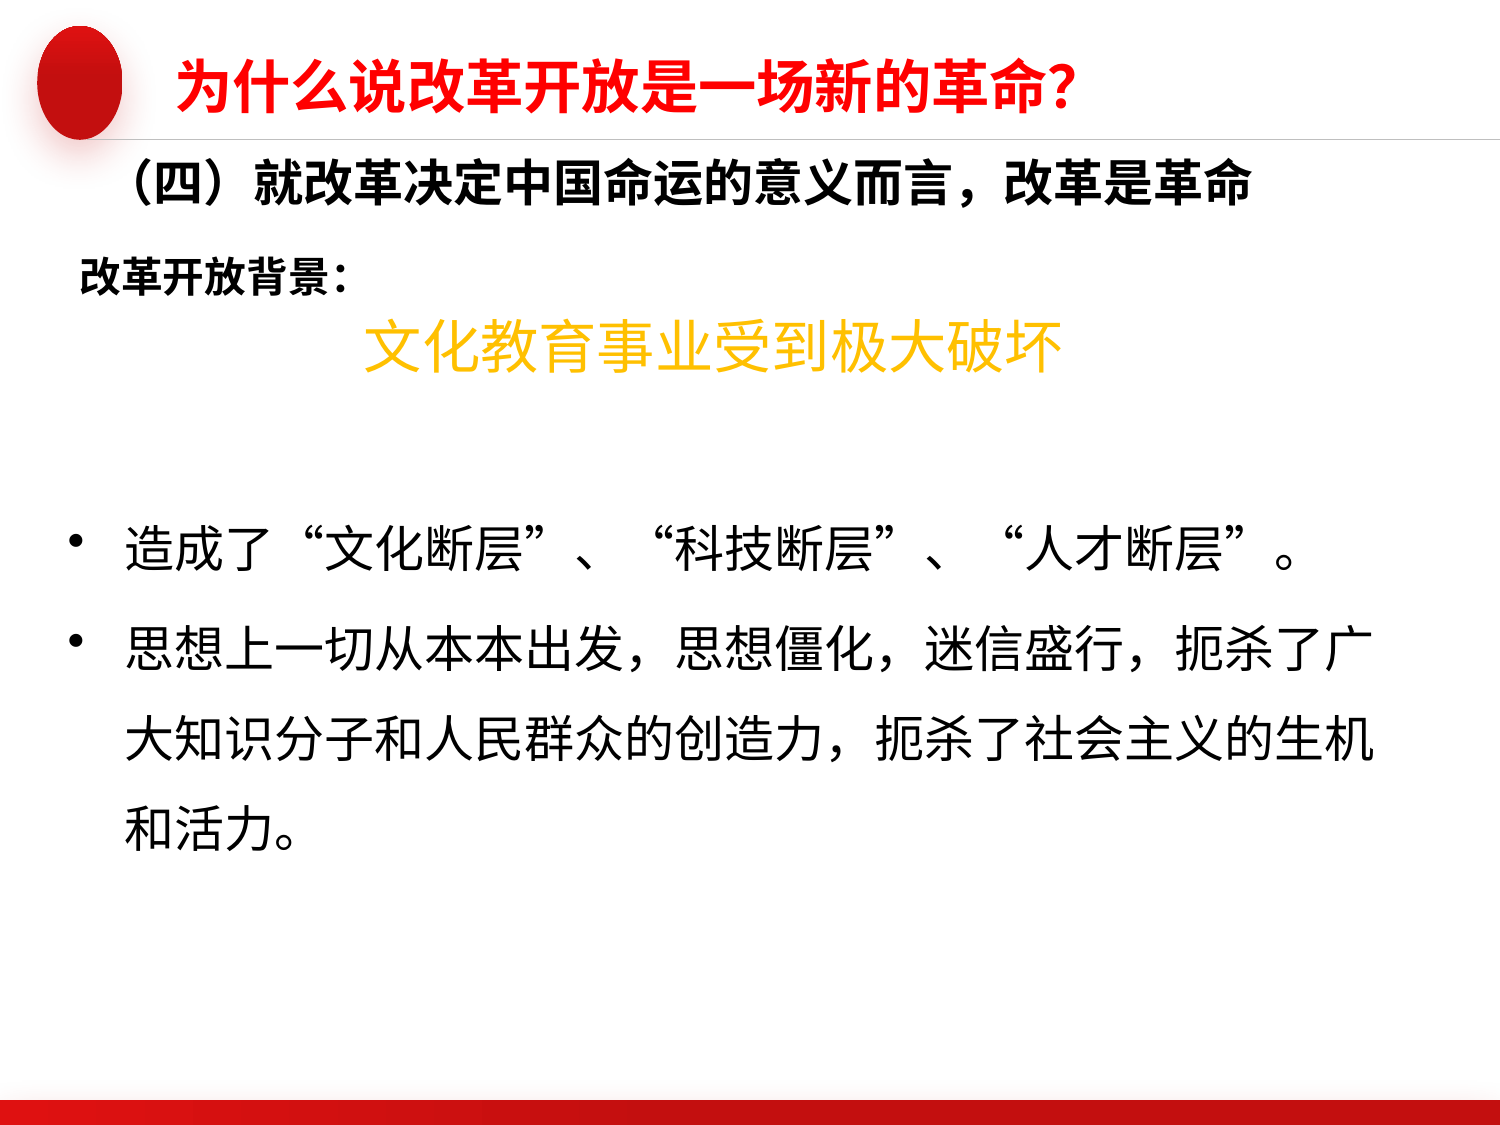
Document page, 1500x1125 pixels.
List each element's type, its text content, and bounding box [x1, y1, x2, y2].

text_box 改革开放背景： [64, 243, 350, 309]
text_box （四）就改革决定中国命运的意义而言，改革是革命 [88, 143, 1475, 219]
text_box 文化教育事业受到极大破坏 [349, 302, 1294, 388]
list 造成了“文化断层”、“科技断层”、“人才断层”。 思想上一切从本本出发，思想僵化，迷信盛行，扼杀了广大知识分子和人民群众的创造力，扼杀了社会主义的生机和活力。 [52, 479, 1404, 1061]
text_box 为什么说改革开放是一场新的革命？ [159, 42, 1246, 128]
